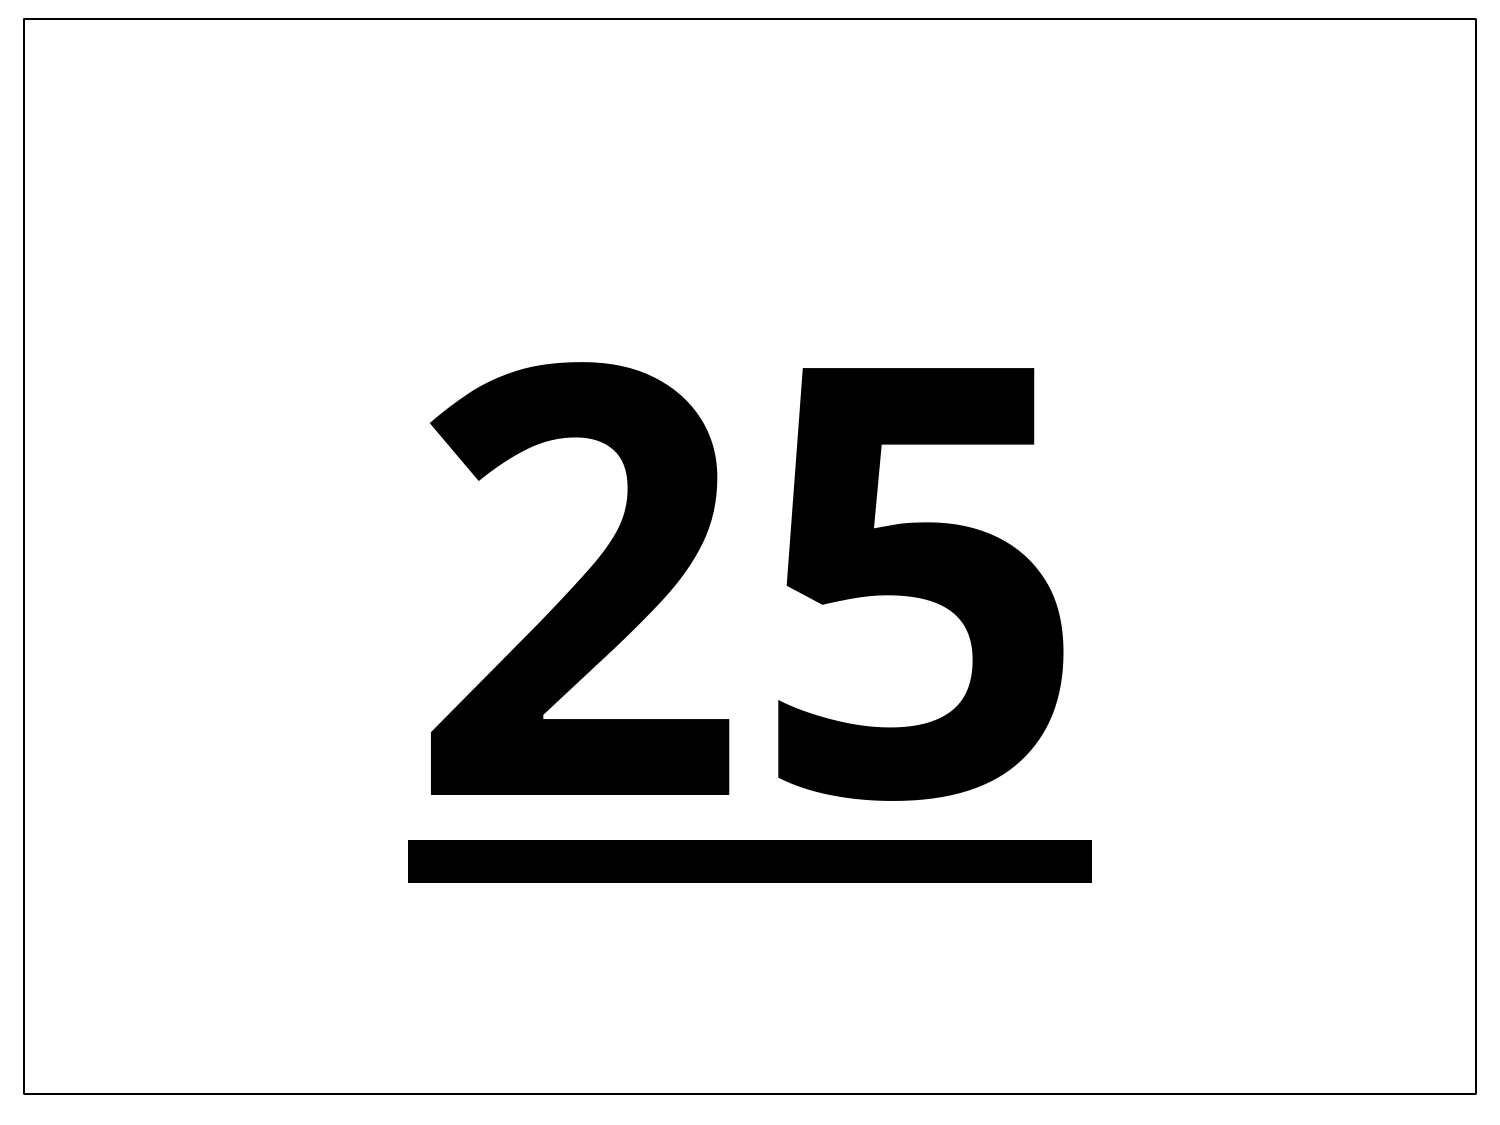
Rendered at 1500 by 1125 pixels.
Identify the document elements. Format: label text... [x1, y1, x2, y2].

text_box 25 [21, 17, 1479, 1096]
